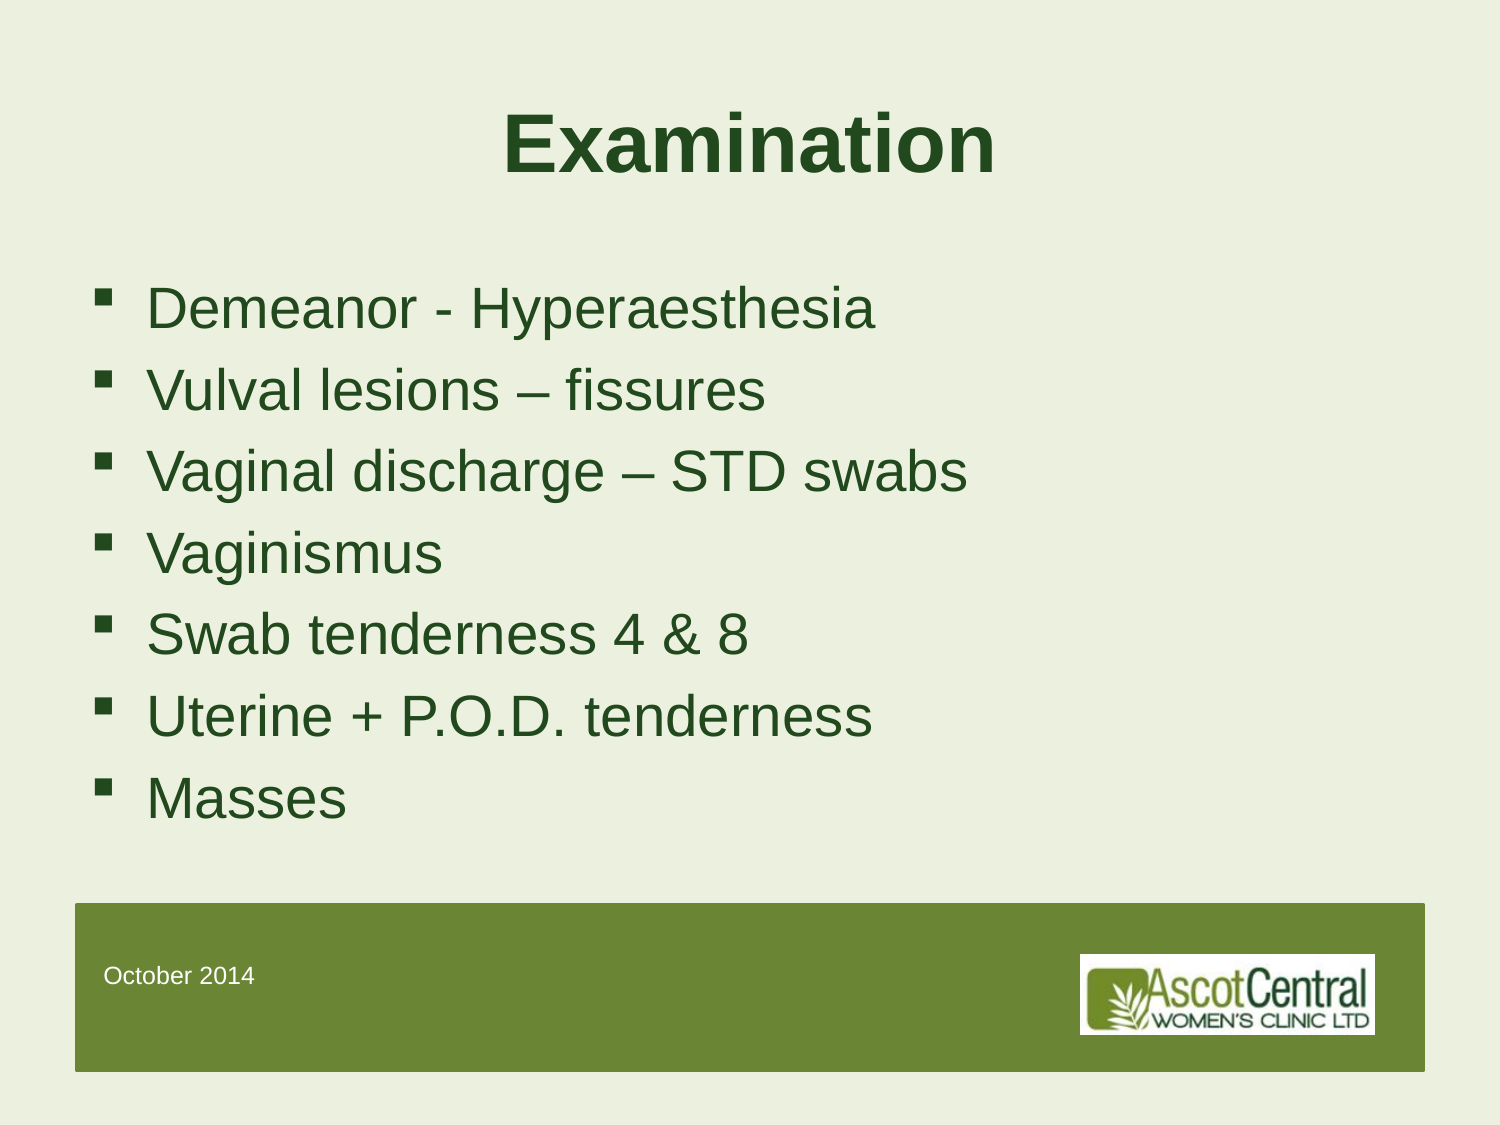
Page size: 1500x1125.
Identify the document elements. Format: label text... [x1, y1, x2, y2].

title Examination [75, 45, 1425, 233]
list Demeanor - Hyperaesthesia Vulval lesions – fissures Vaginal discharge – STD swabs Vaginismus Swab tenderness 4 & 8 Uterine + P.O.D. tenderness Masses [75, 262, 1425, 1005]
picture [1080, 1005, 1375, 1035]
